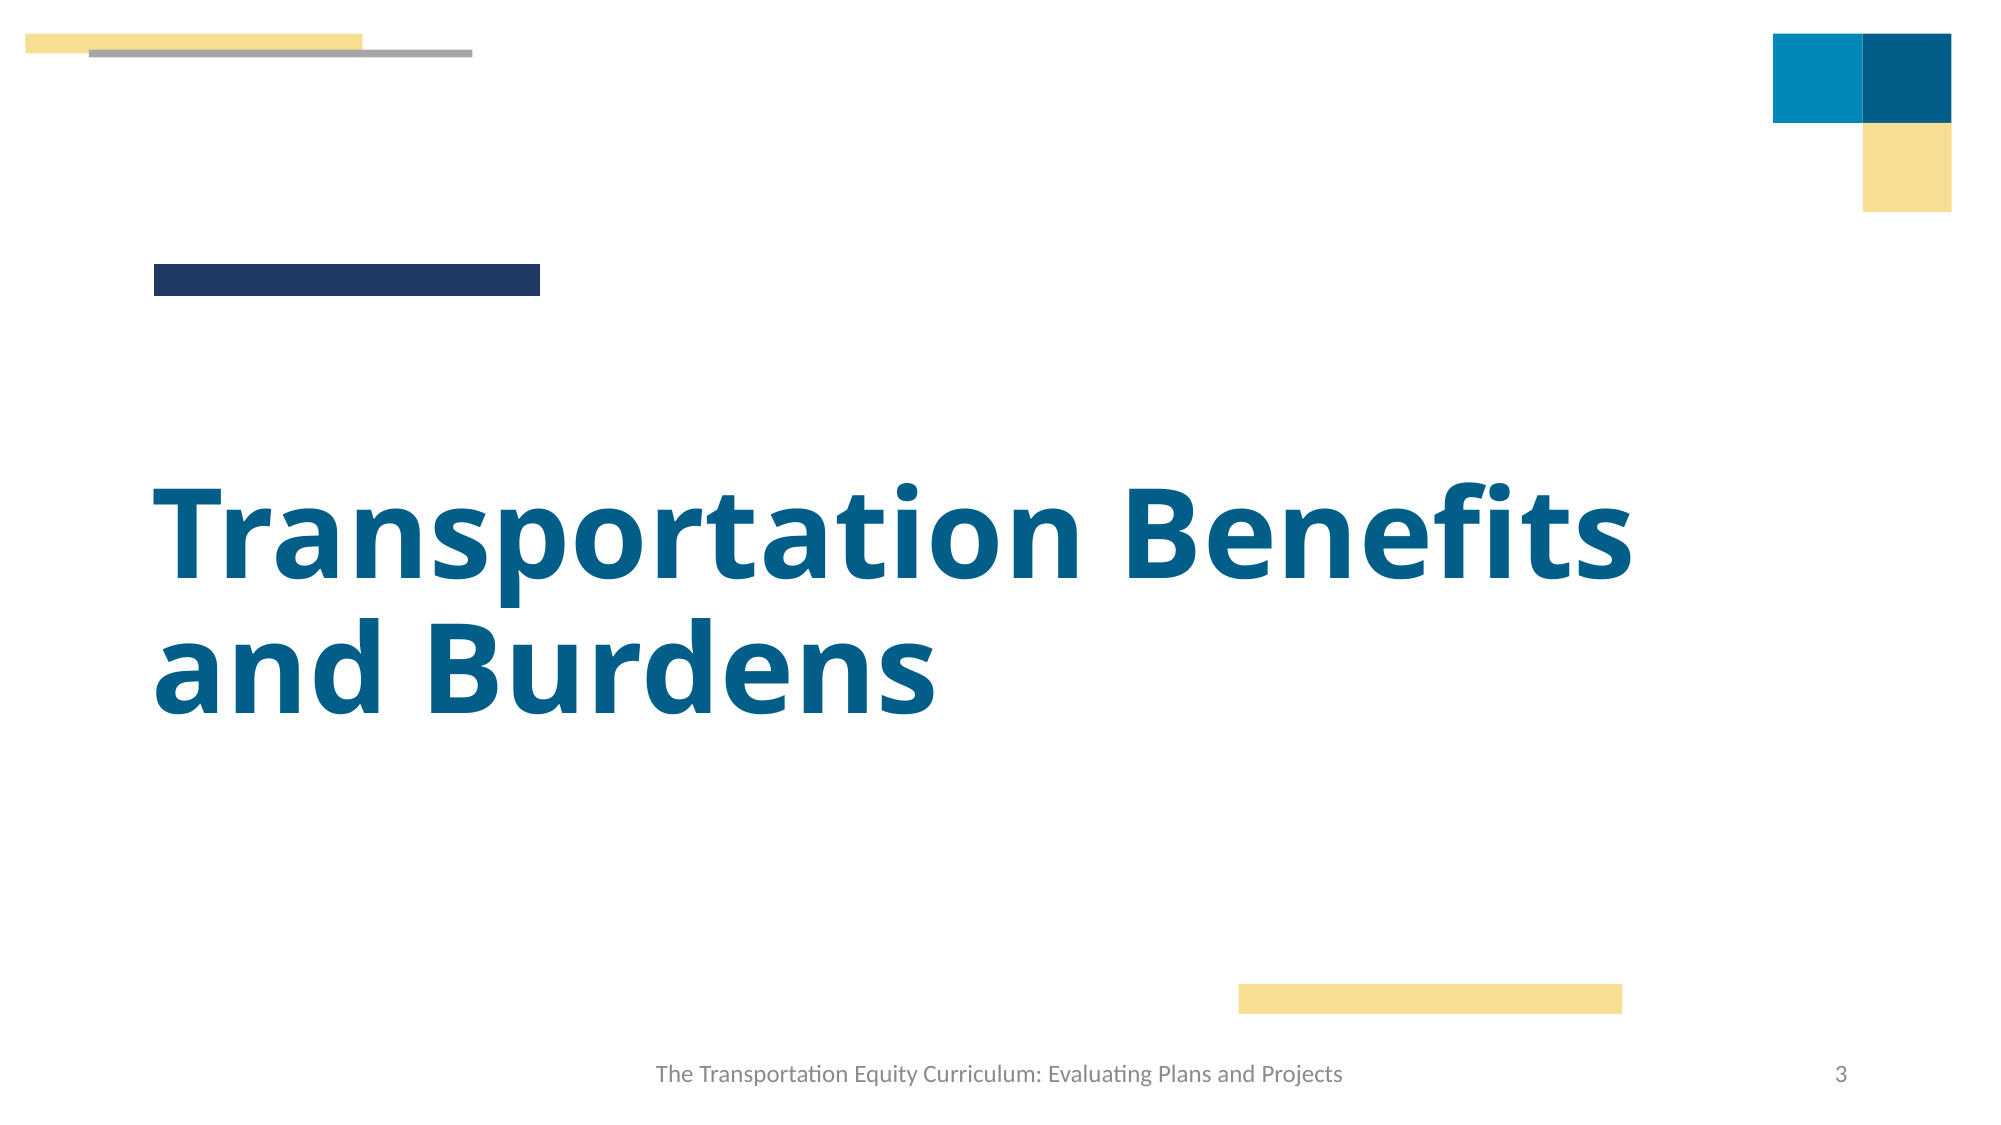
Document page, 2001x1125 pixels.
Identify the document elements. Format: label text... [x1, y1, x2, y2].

title Transportation Benefits and Burdens [136, 280, 1862, 749]
slide_number 3 [1412, 1042, 1863, 1103]
footer The Transportation Equity Curriculum: Evaluating Plans and Projects [638, 1042, 1362, 1103]
